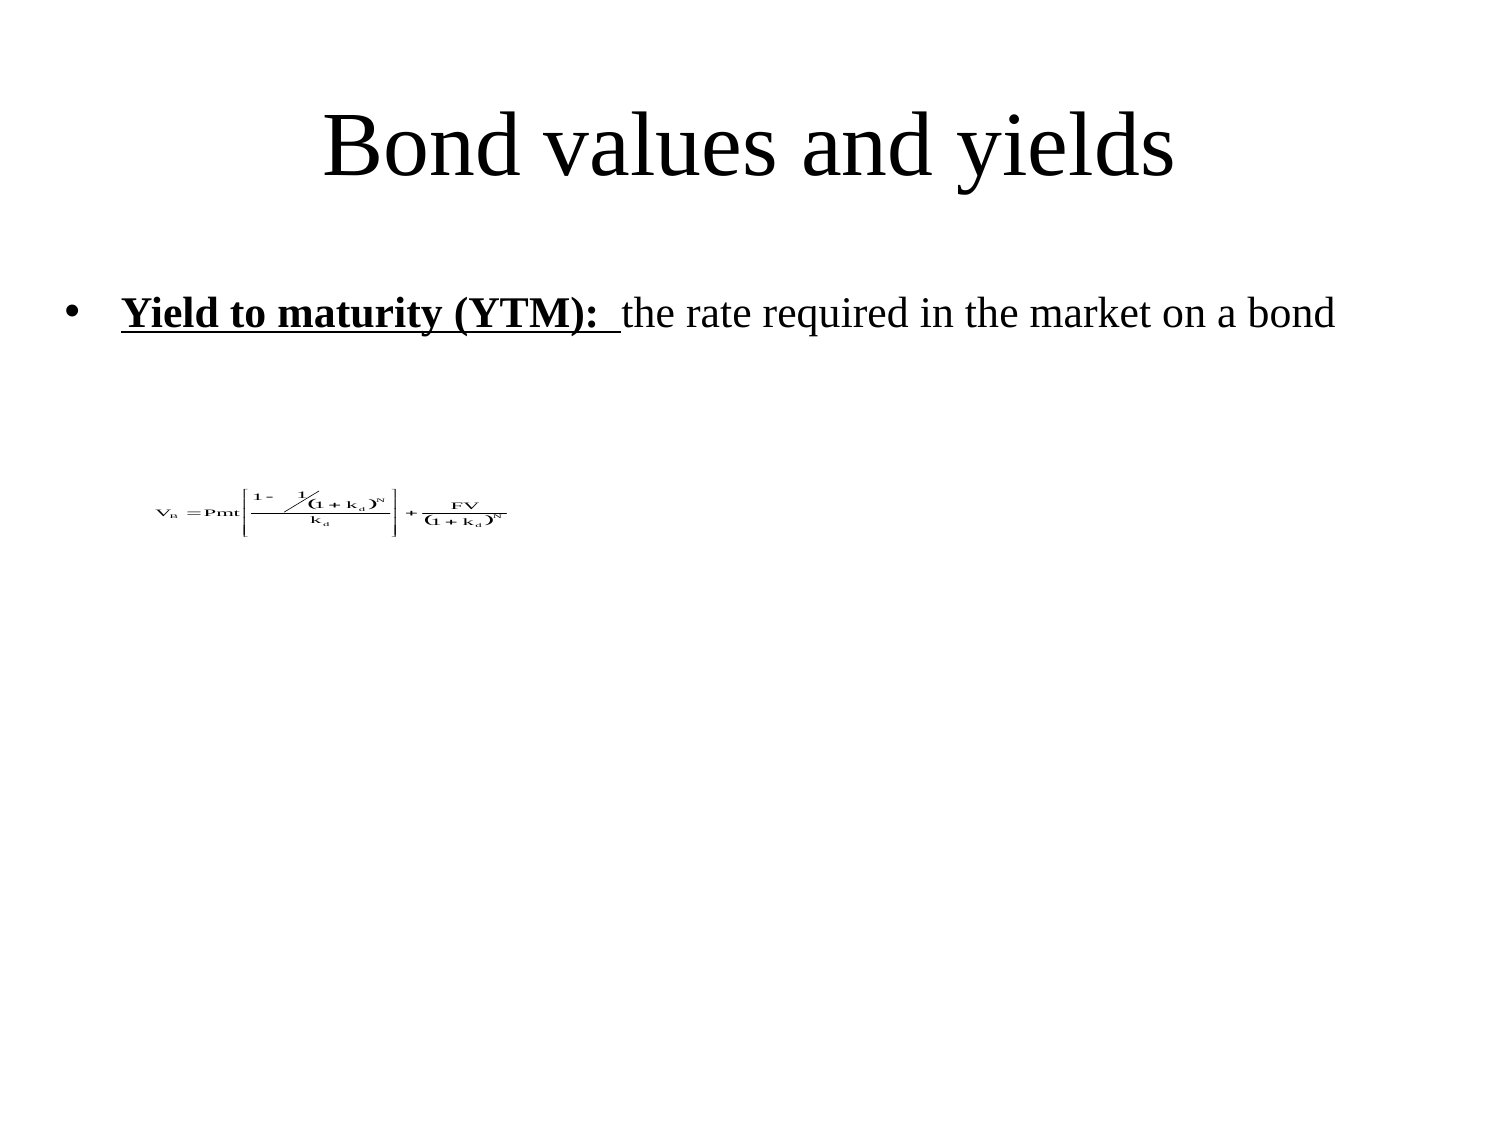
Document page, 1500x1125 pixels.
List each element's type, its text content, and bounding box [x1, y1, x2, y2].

list Yield to maturity (YTM): the rate required in the market on a bond [49, 250, 1445, 1088]
title Bond values and yields [75, 45, 1425, 233]
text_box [149, 487, 1363, 838]
